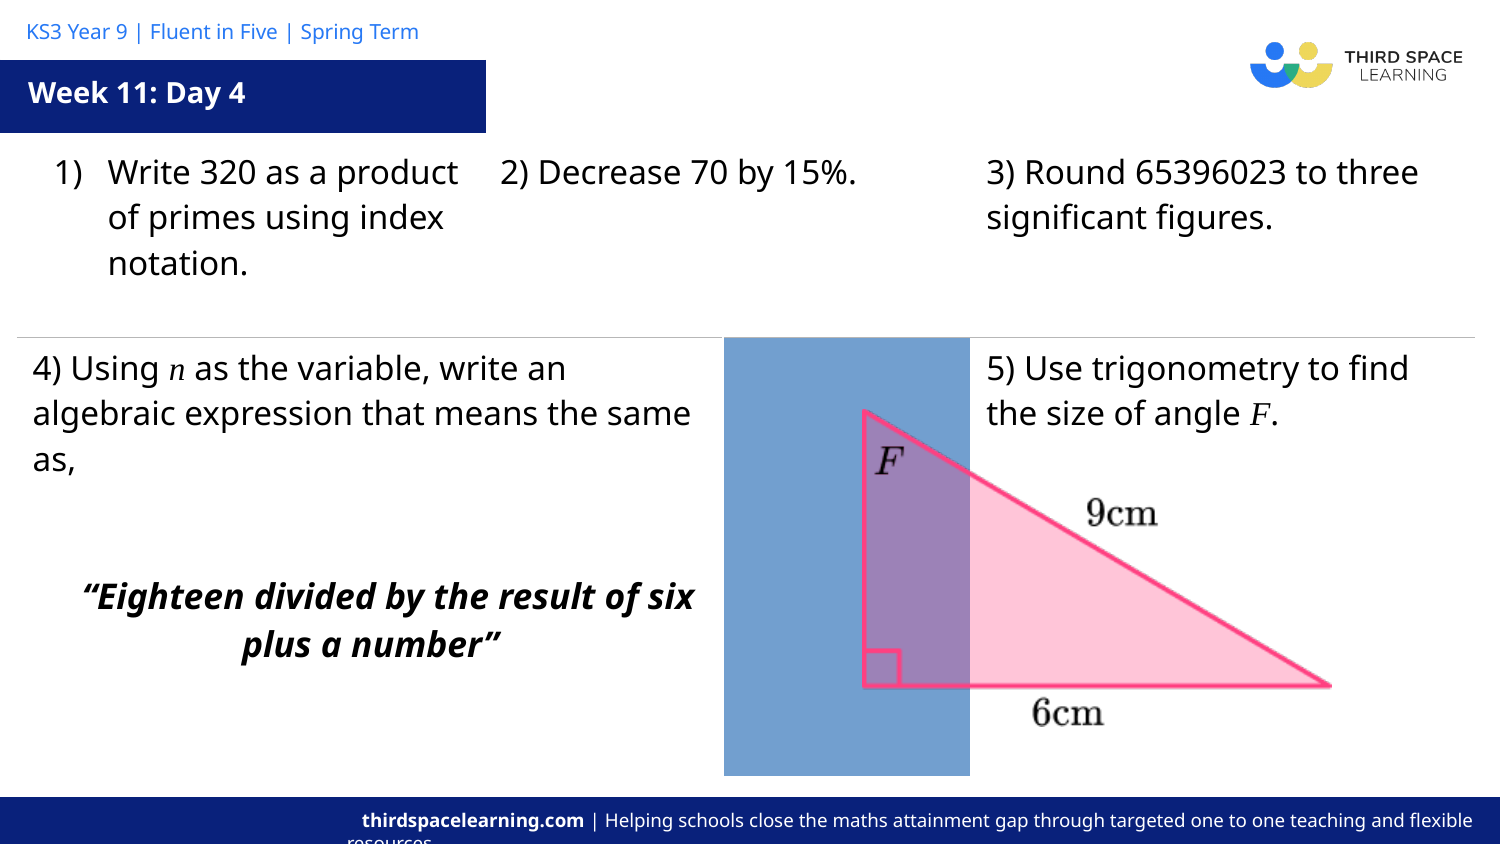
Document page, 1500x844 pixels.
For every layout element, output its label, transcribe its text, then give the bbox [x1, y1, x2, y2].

table_header 2) Decrease 70 by 15%. [486, 142, 970, 337]
table_cell 5) Use trigonometry to find the size of angle F. [972, 338, 1474, 775]
table_header 3) Round 65396023 to three significant figures. [972, 142, 1474, 337]
picture [862, 409, 1332, 727]
table_cell 4) Using n as the variable, write an algebraic expression that means the same as, “Eighteen divided by the result of six plus a number” [19, 338, 722, 775]
picture [1250, 33, 1465, 99]
text_box Week 11: Day 4 [13, 59, 383, 125]
table_header Write 320 as a product of primes using index notation. [19, 142, 484, 337]
